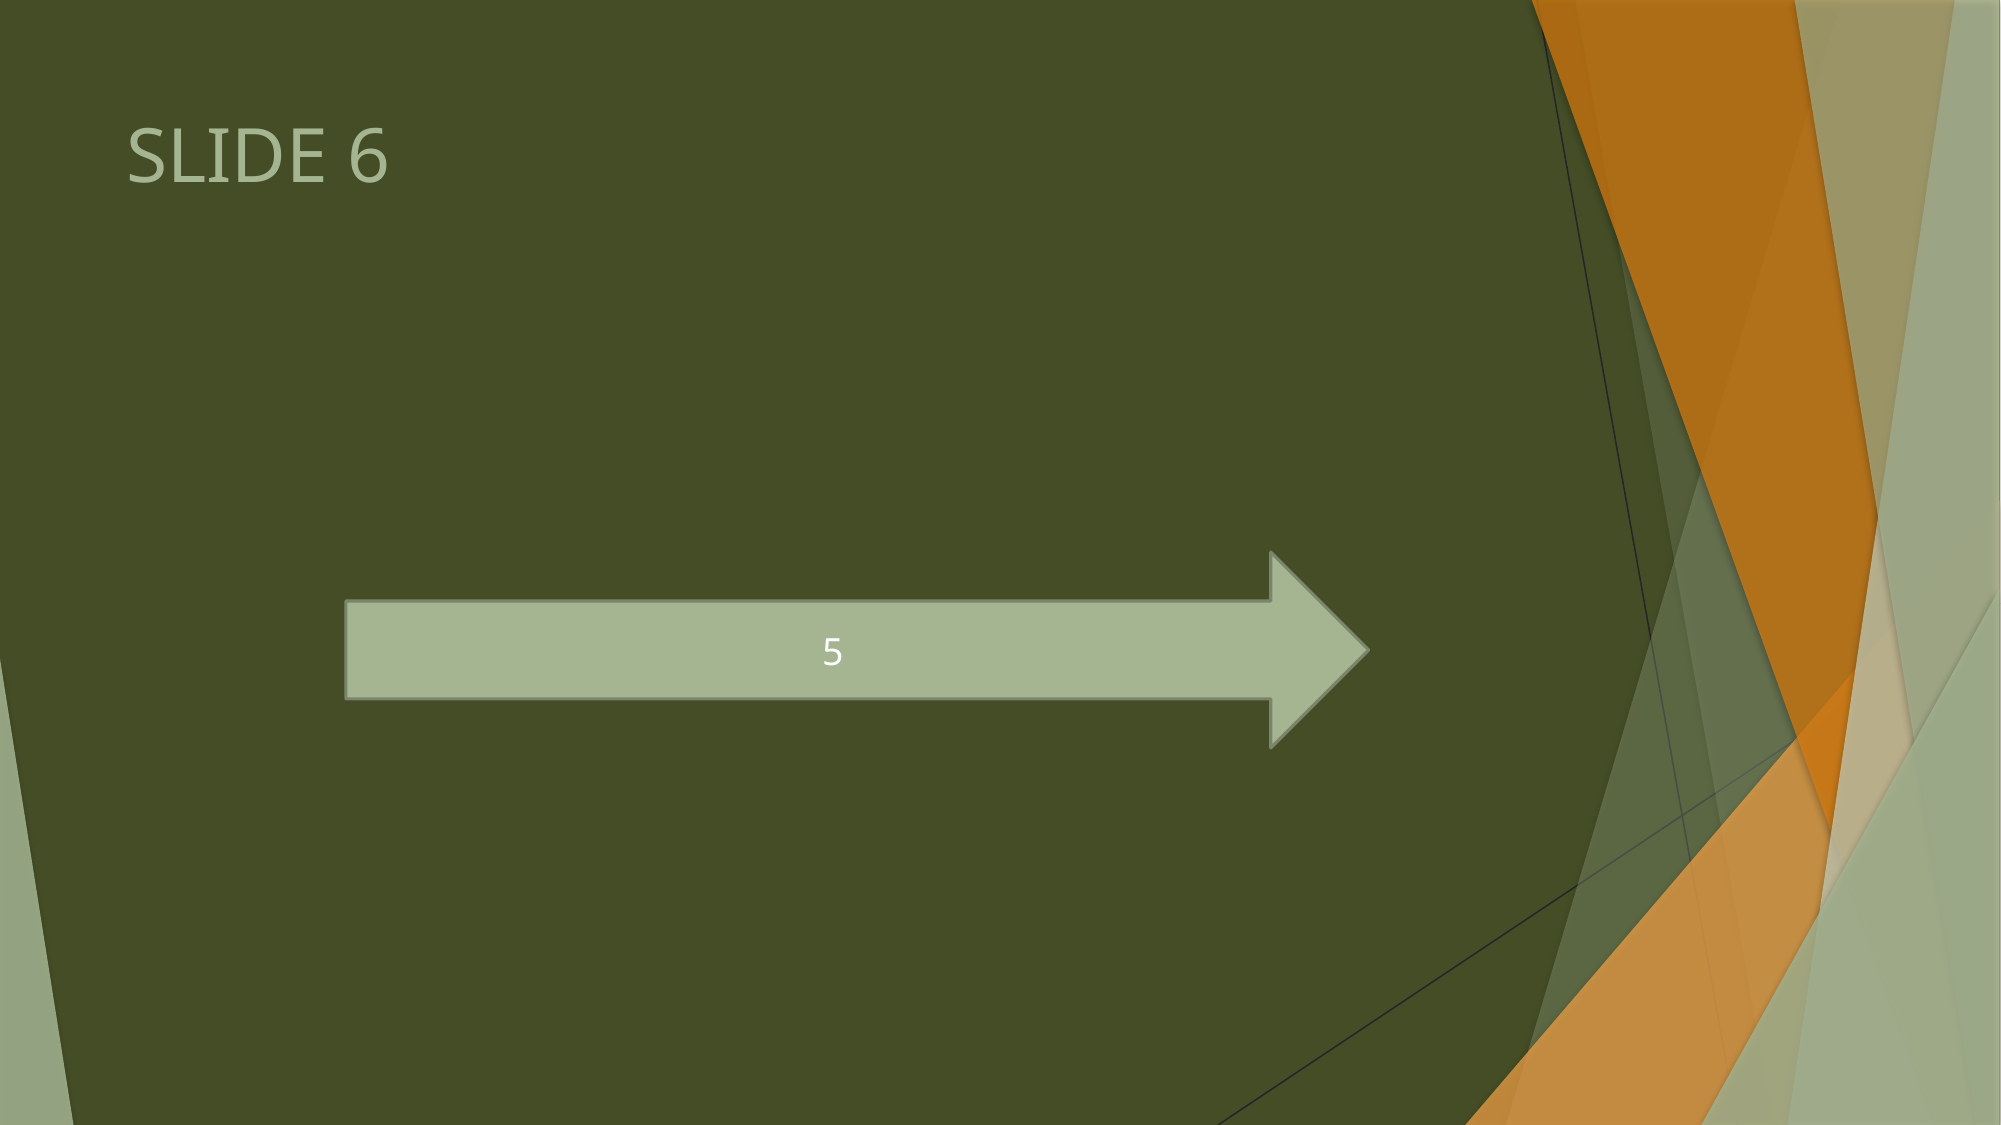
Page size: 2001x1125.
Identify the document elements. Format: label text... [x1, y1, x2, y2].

text_box 5 [344, 550, 1370, 750]
title SLIDE 6 [111, 99, 1522, 317]
